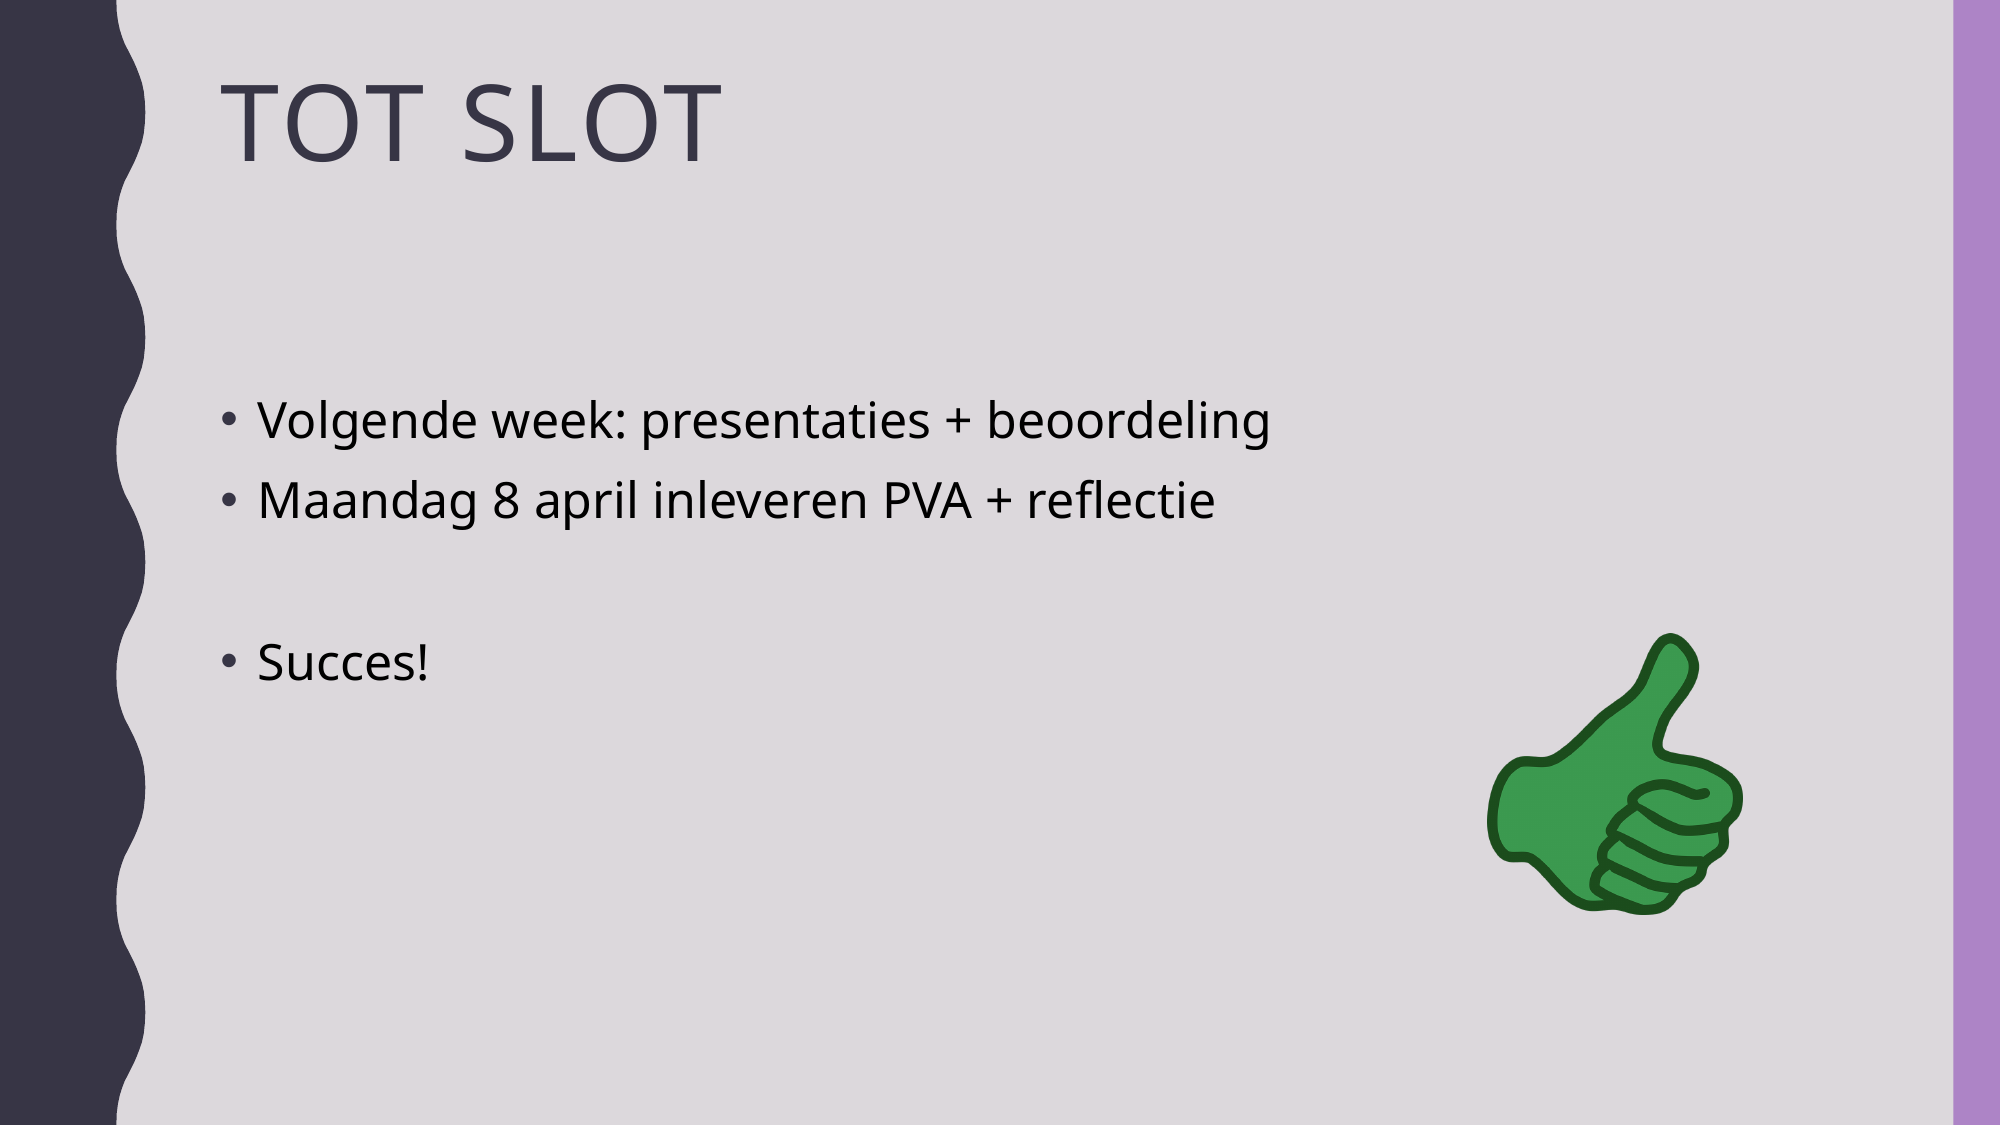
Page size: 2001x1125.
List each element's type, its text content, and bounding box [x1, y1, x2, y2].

list Volgende week: presentaties + beoordeling Maandag 8 april inleveren PVA + reflectie Succes! [205, 375, 1875, 965]
title Tot slot [205, 62, 1875, 308]
picture [1487, 633, 1743, 915]
